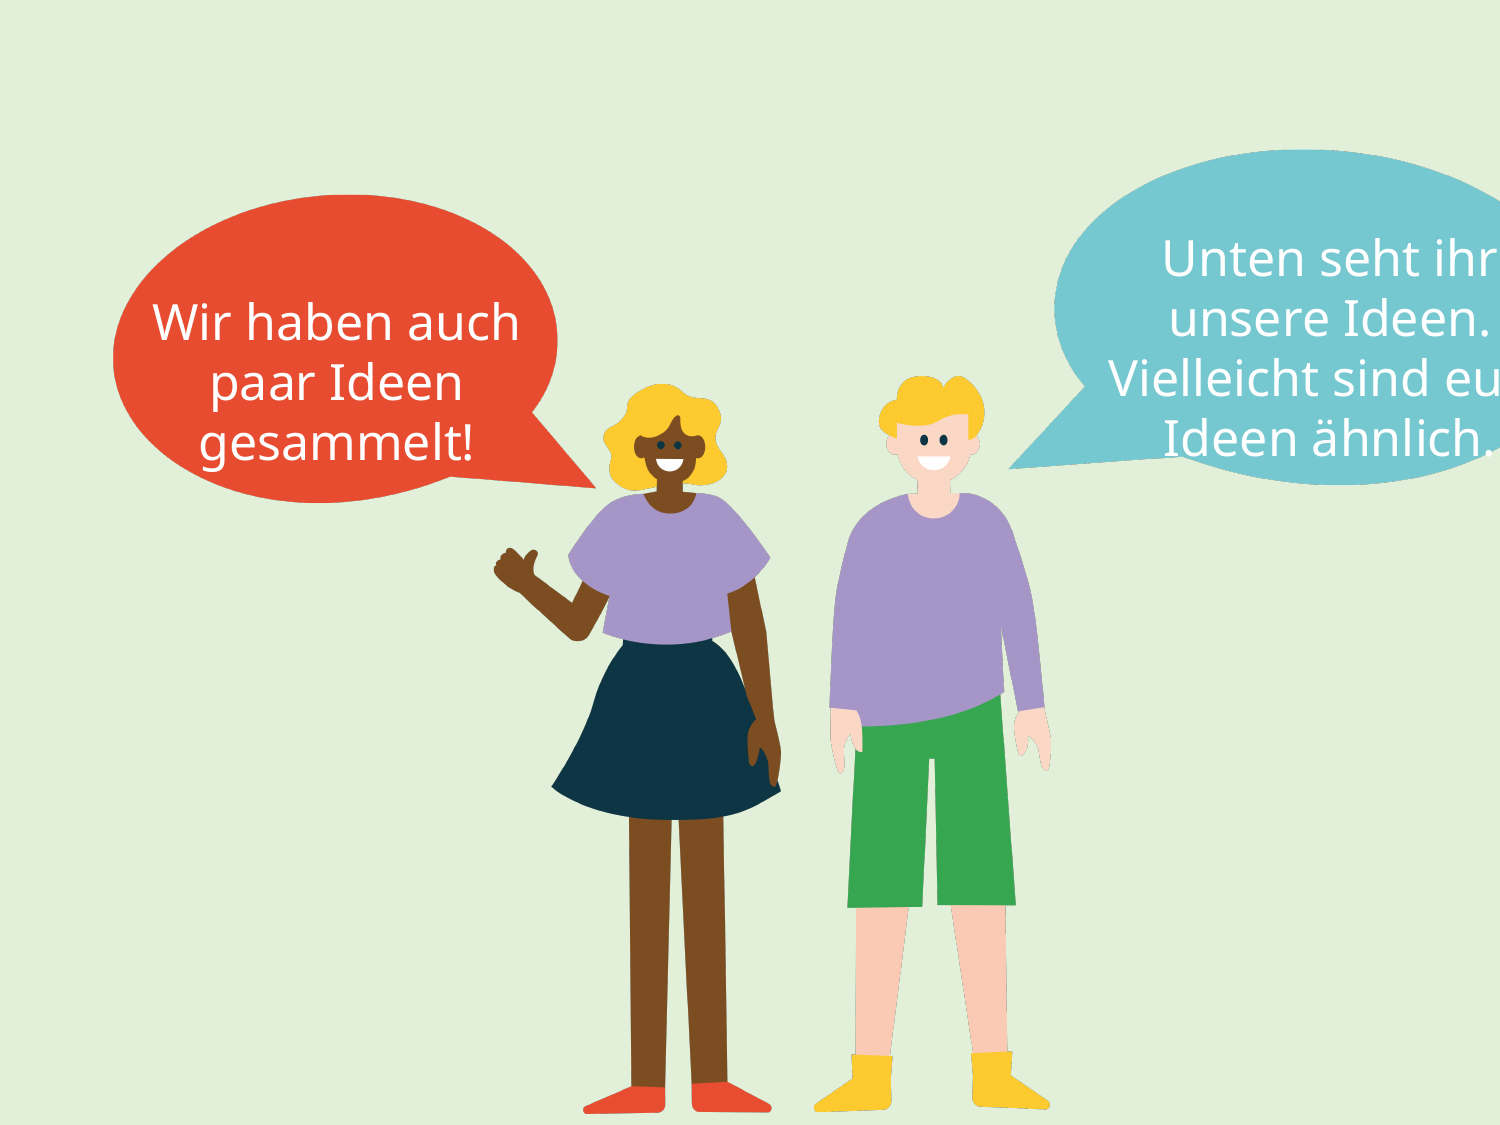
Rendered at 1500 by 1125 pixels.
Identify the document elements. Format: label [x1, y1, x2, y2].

picture [103, 135, 1500, 1125]
